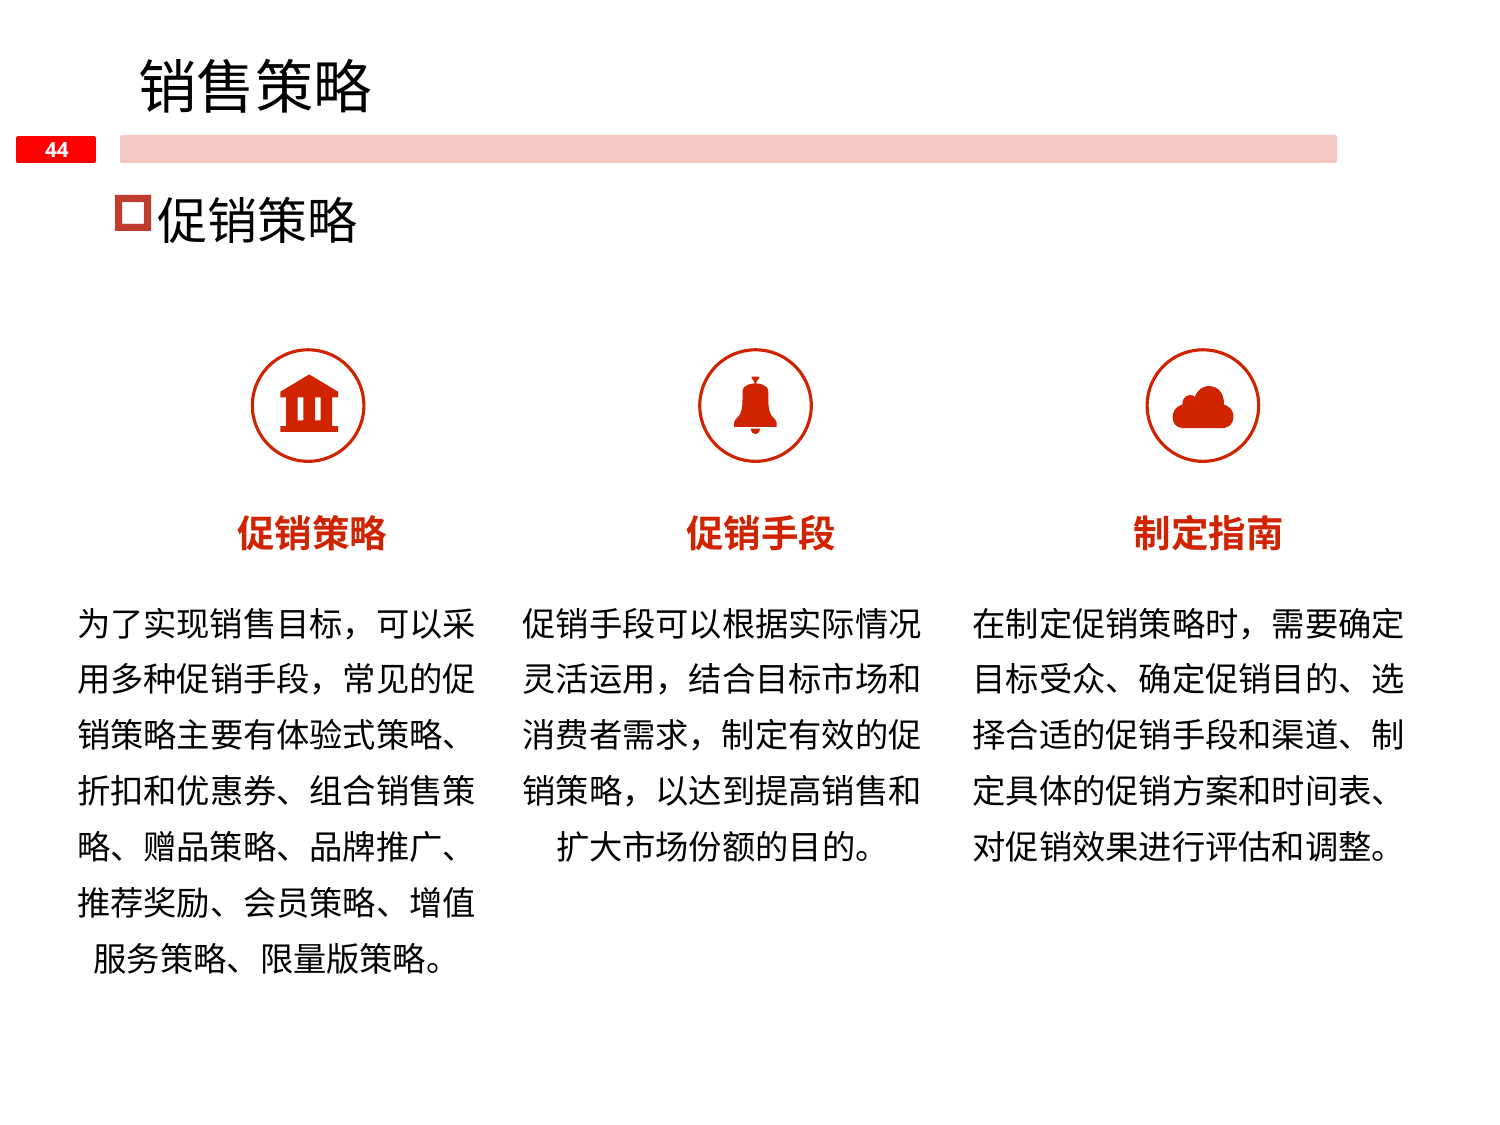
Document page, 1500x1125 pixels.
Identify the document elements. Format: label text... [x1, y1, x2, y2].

text_box [17, 129, 97, 189]
text_box 制定指南 [1020, 485, 1389, 571]
text_box 促销手段可以根据实际情况灵活运用，结合目标市场和消费者需求，制定有效的促销策略，以达到提高销售和扩大市场份额的目的。 [498, 571, 938, 911]
text_box 促销策略 [96, 181, 1081, 276]
text_box 促销策略 [124, 485, 493, 571]
text_box 销售策略 [123, 42, 958, 128]
text_box [1172, 386, 1234, 429]
text_box [252, 349, 364, 462]
text_box 为了实现销售目标，可以采用多种促销手段，常见的促销策略主要有体验式策略、折扣和优惠券、组合销售策略、赠品策略、品牌推广、推荐奖励、会员策略、增值服务策略、限量版策略。 [53, 571, 492, 911]
text_box 促销手段 [573, 485, 941, 571]
text_box 在制定促销策略时，需要确定目标受众、确定促销目的、选择合适的促销手段和渠道、制定具体的促销方案和时间表、对促销效果进行评估和调整。 [946, 571, 1424, 911]
text_box [699, 349, 812, 462]
text_box [750, 428, 761, 435]
text_box [280, 374, 339, 432]
text_box [734, 376, 777, 427]
text_box [1147, 349, 1259, 462]
